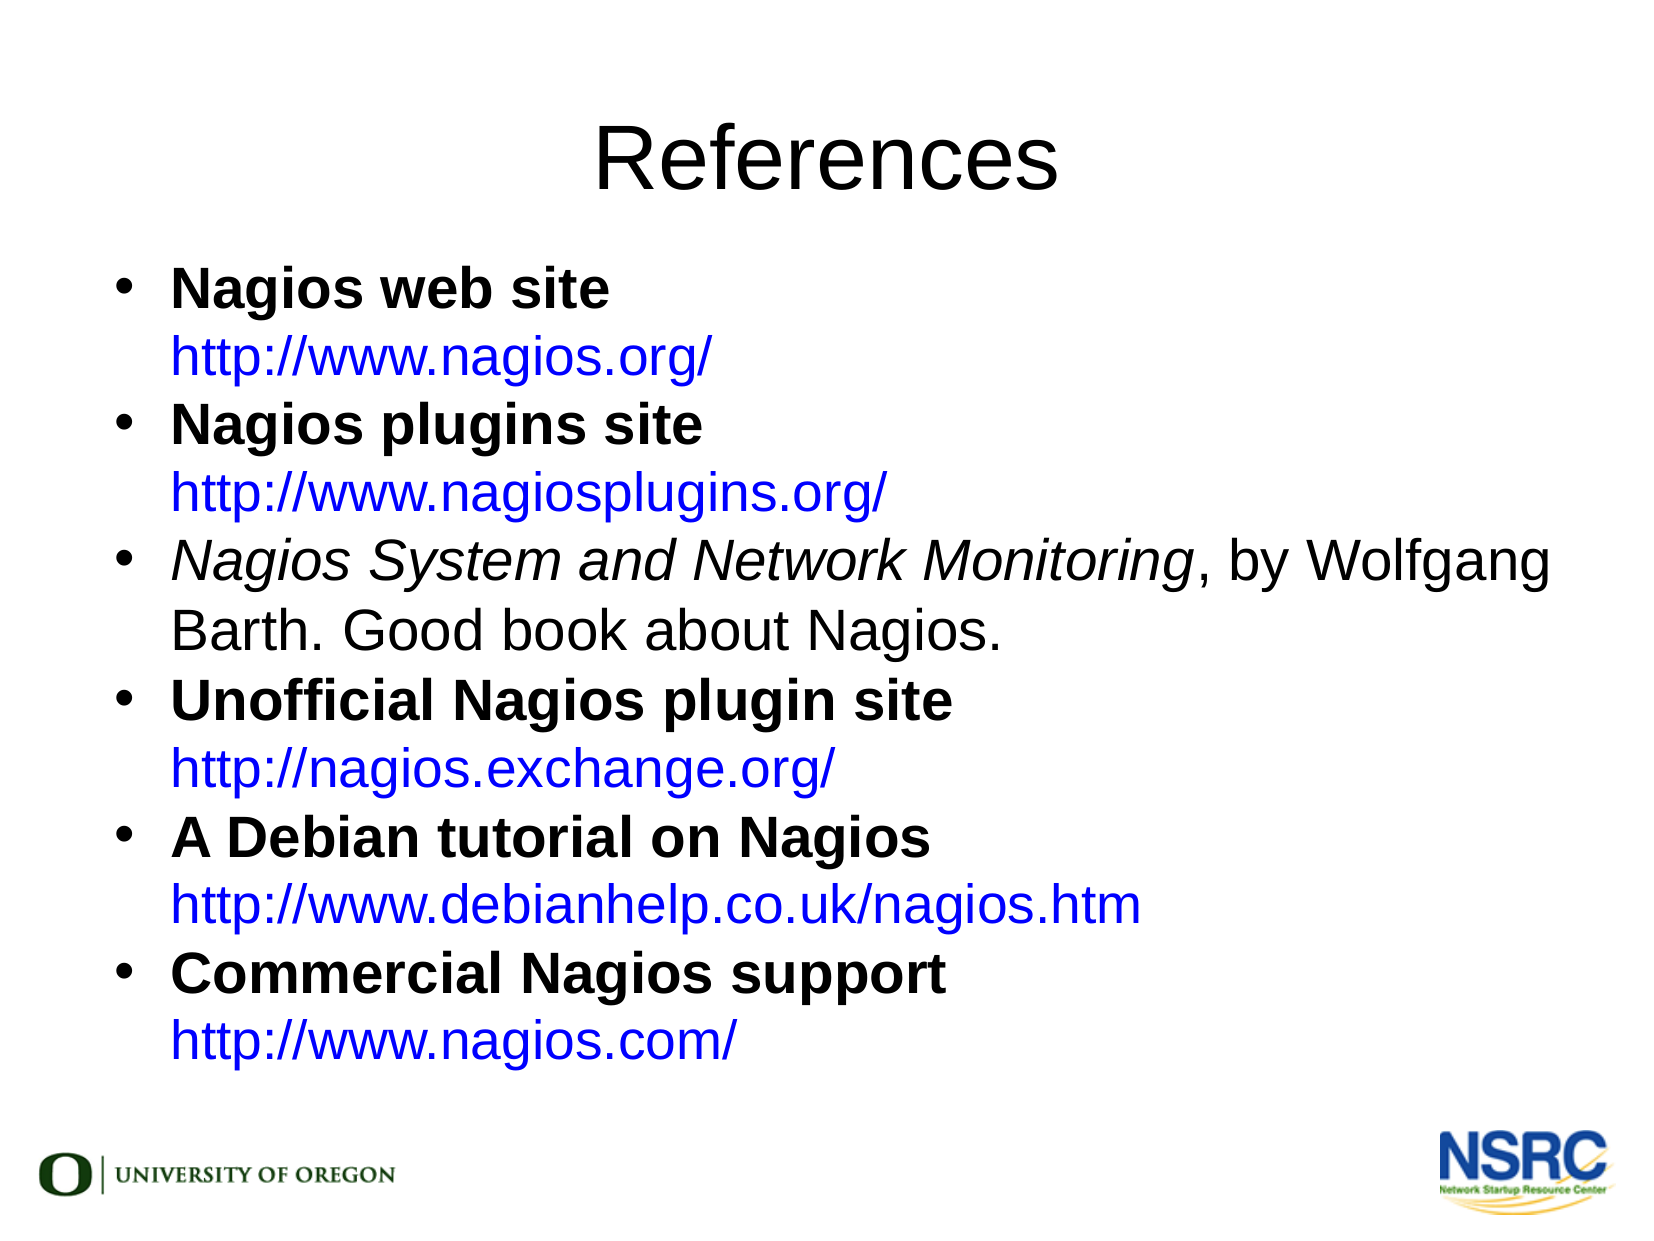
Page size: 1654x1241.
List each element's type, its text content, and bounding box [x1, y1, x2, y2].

text_box References [82, 49, 1571, 257]
text_box Nagios web site http://www.nagios.org/ Nagios plugins site http://www.nagiosplugins.org/ Nagios System and Network Monitoring, by Wolfgang Barth. Good book about Nagios. Unofficial Nagios plugin site http://nagios.exchange.org/ A Debian tutorial on Nagios http://www.debianhelp.co.uk/nagios.htm Commercial Nagios support http://www.nagios.com/ [99, 242, 1625, 1241]
picture [37, 1151, 99, 1198]
